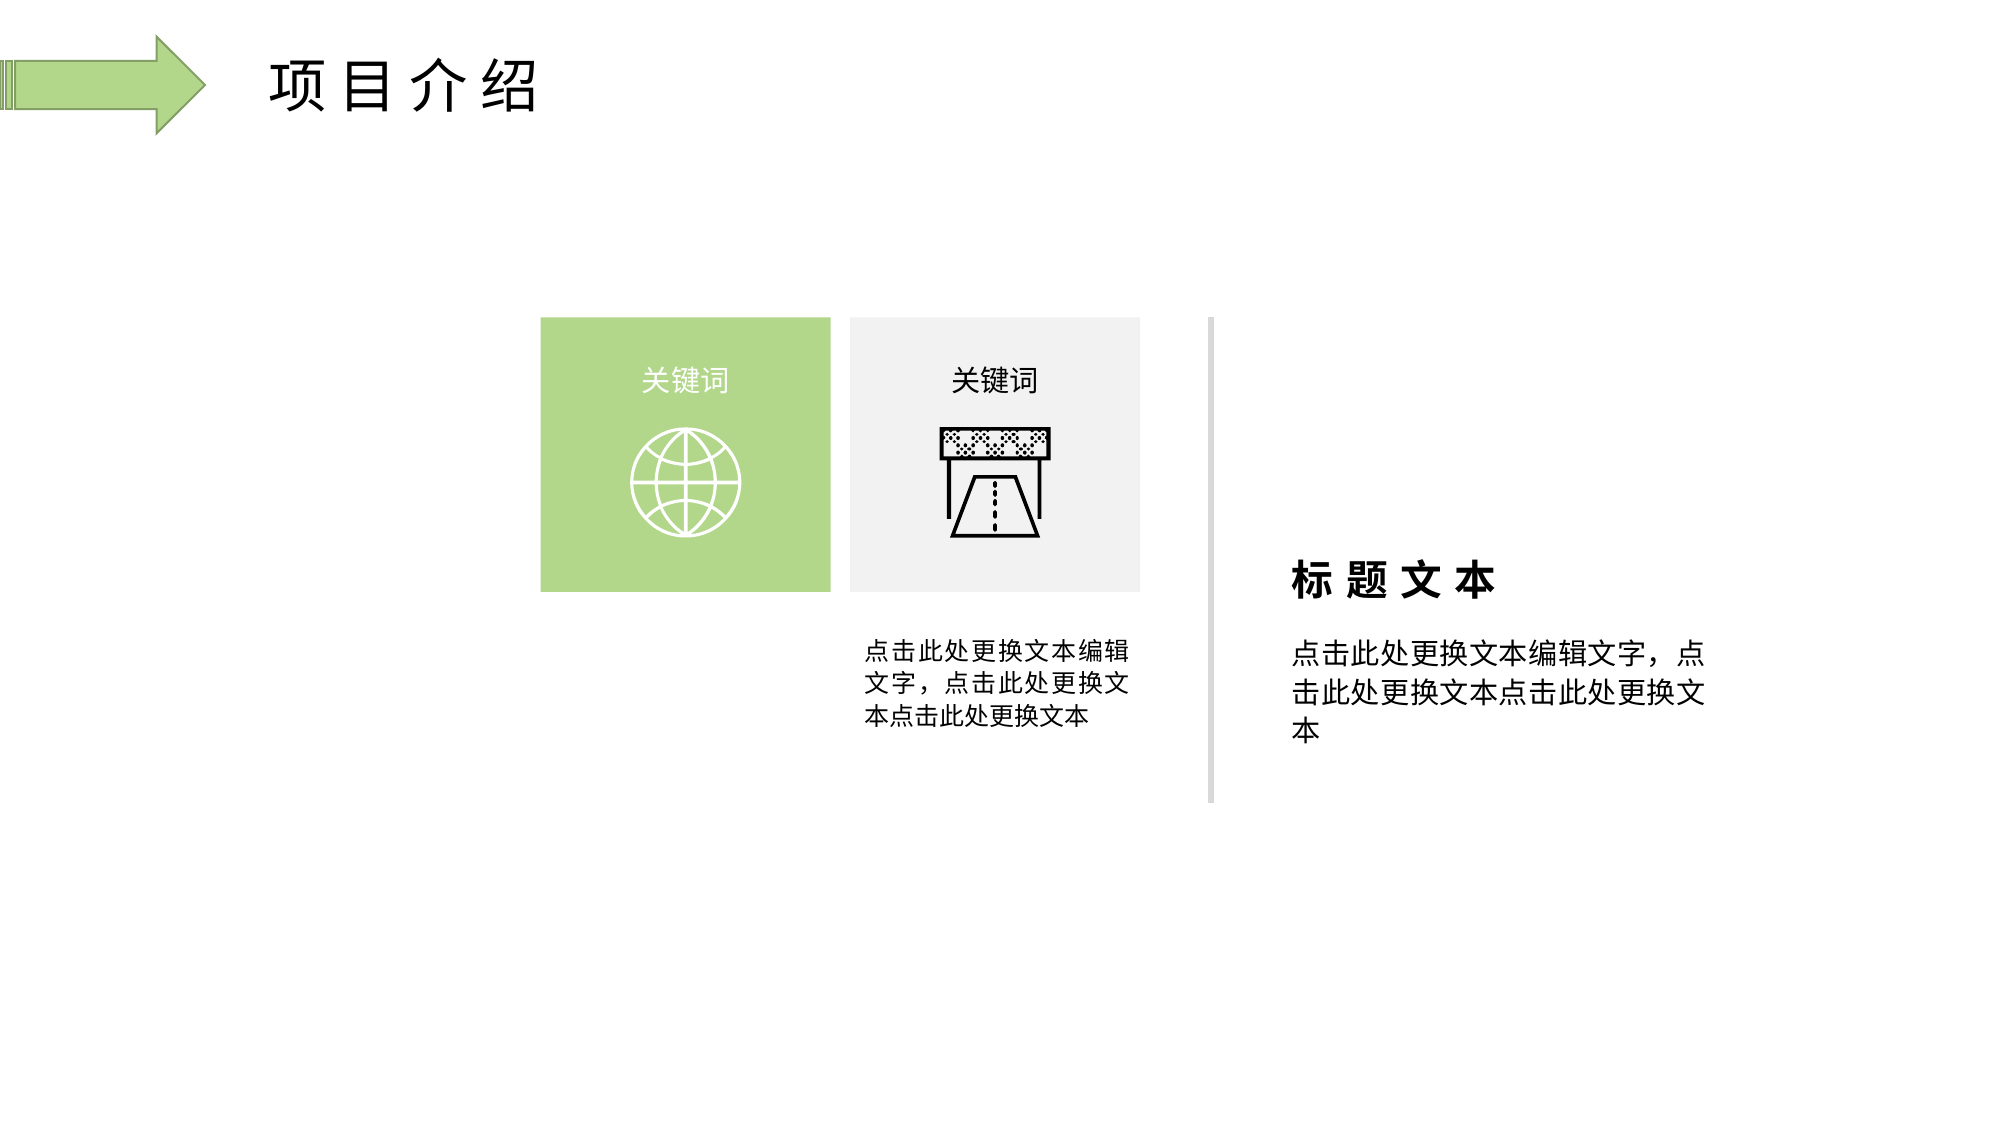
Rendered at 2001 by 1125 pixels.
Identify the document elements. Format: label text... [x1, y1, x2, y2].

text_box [540, 317, 1141, 592]
text_box [5, 60, 13, 110]
text_box [0, 60, 4, 110]
text_box [14, 34, 207, 136]
text_box 标题文本 [1277, 546, 1684, 611]
text_box 点击此处更换文本编辑文字，点击此处更换文本点击此处更换文本 [1277, 624, 1721, 755]
text_box 点击此处更换文本编辑文字，点击此处更换文本点击此处更换文本 [850, 624, 1145, 739]
text_box 项目介绍 [253, 42, 617, 127]
